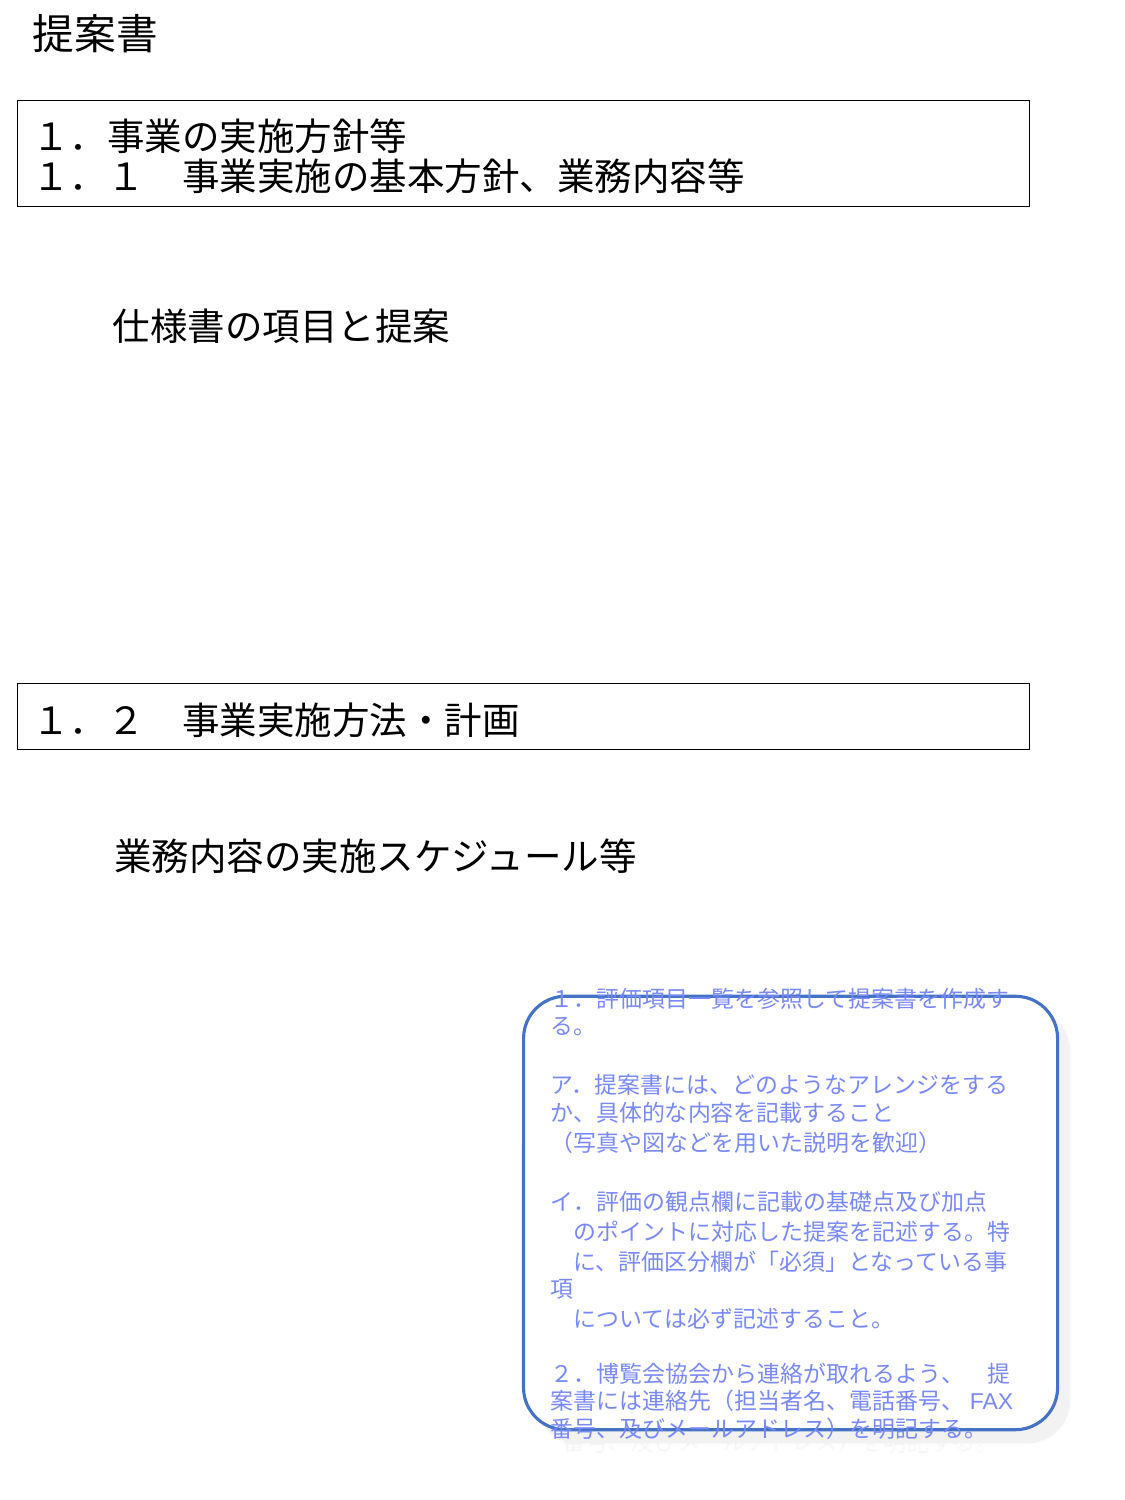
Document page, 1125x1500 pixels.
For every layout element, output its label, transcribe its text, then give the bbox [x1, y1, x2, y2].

text_box 仕様書の項目と提案 [97, 295, 465, 356]
text_box １．２ 事業実施方法・計画 [17, 683, 1030, 750]
text_box 業務内容の実施スケジュール等 [99, 825, 652, 886]
text_box １．事業の実施方針等 １．１ 事業実施の基本方針、業務内容等 [17, 100, 1030, 207]
text_box 提案書 [18, 0, 173, 65]
text_box １．評価項目一覧を参照して提案書を作成する。 ア．提案書には、どのようなアレンジをするか、具体的な内容を記載すること （写真や図などを用いた説明を歓迎） イ．評価の観点欄に記載の基礎点及び加点 のポイントに対応した提案を記述する。特 に、評価区分欄が「必須」となっている事項 については必ず記述すること。 ２．博覧会協会から連絡が取れるよう、 提案書には連絡先（担当者名、電話番号、FAX番号、及びメールアドレス）を明記する。 [523, 996, 1058, 1430]
